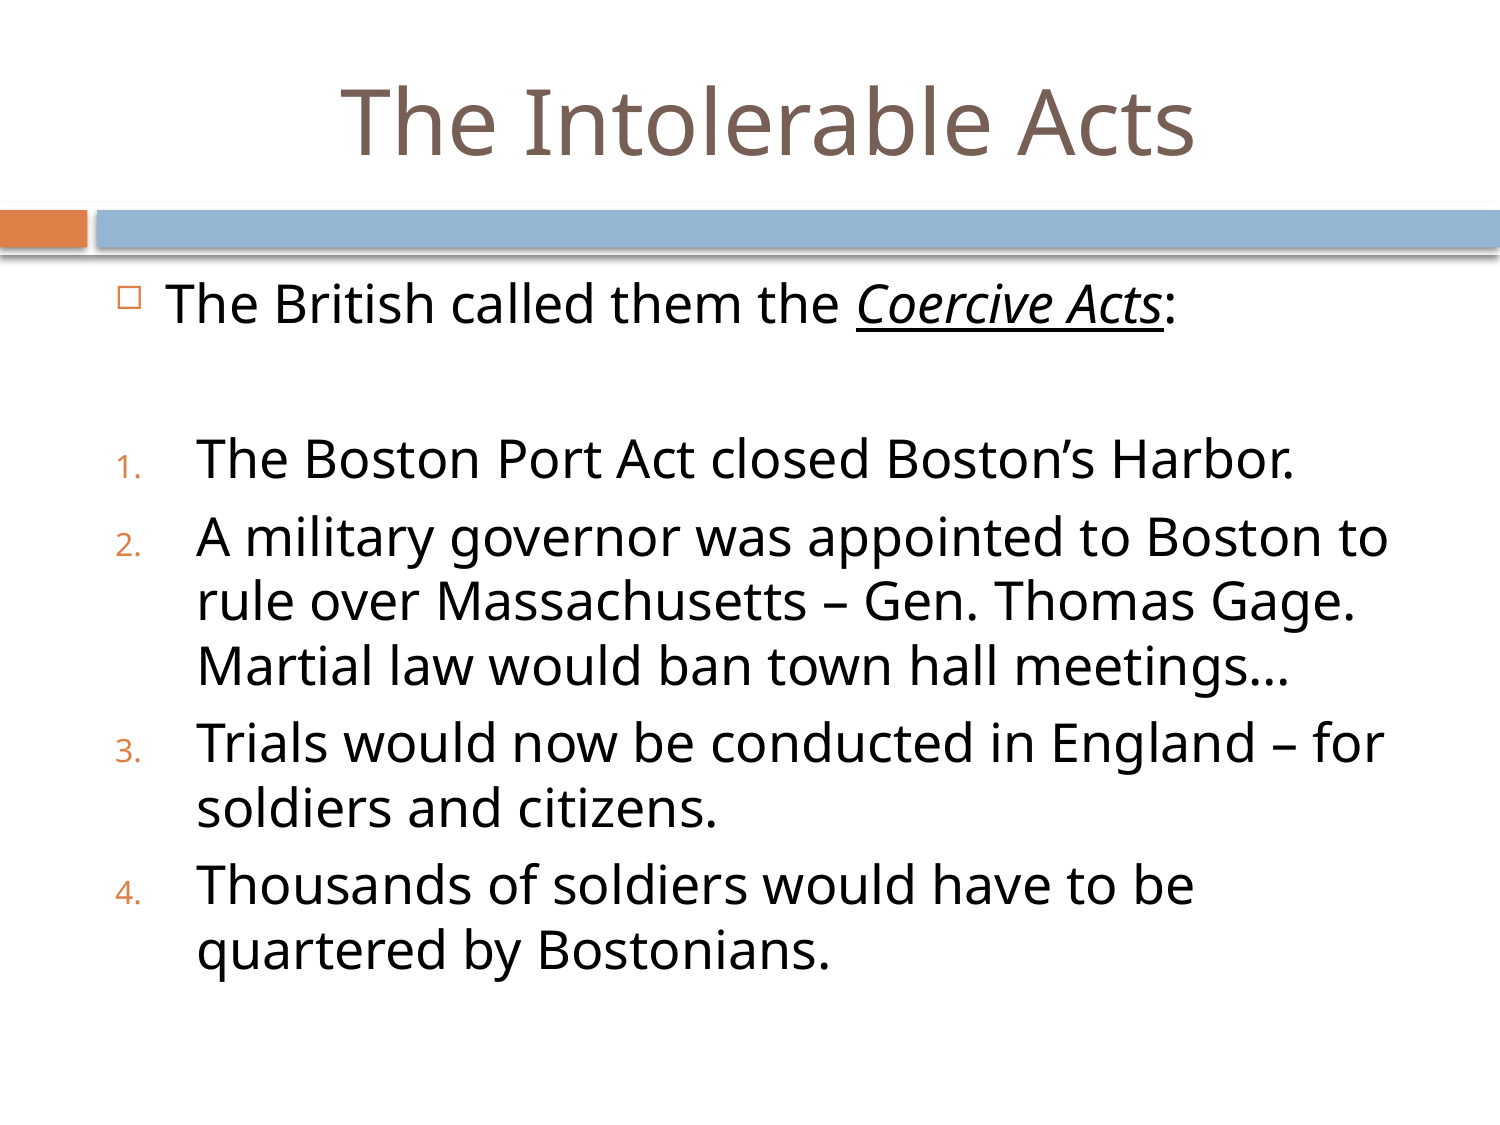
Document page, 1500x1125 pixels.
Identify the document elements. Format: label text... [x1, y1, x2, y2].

list The British called them the Coercive Acts: The Boston Port Act closed Boston’s Harbor. A military governor was appointed to Boston to rule over Massachusetts – Gen. Thomas Gage. Martial law would ban town hall meetings… Trials would now be conducted in England – for soldiers and citizens. Thousands of soldiers would have to be quartered by Bostonians. [100, 262, 1438, 1000]
title The Intolerable Acts [100, 37, 1438, 200]
